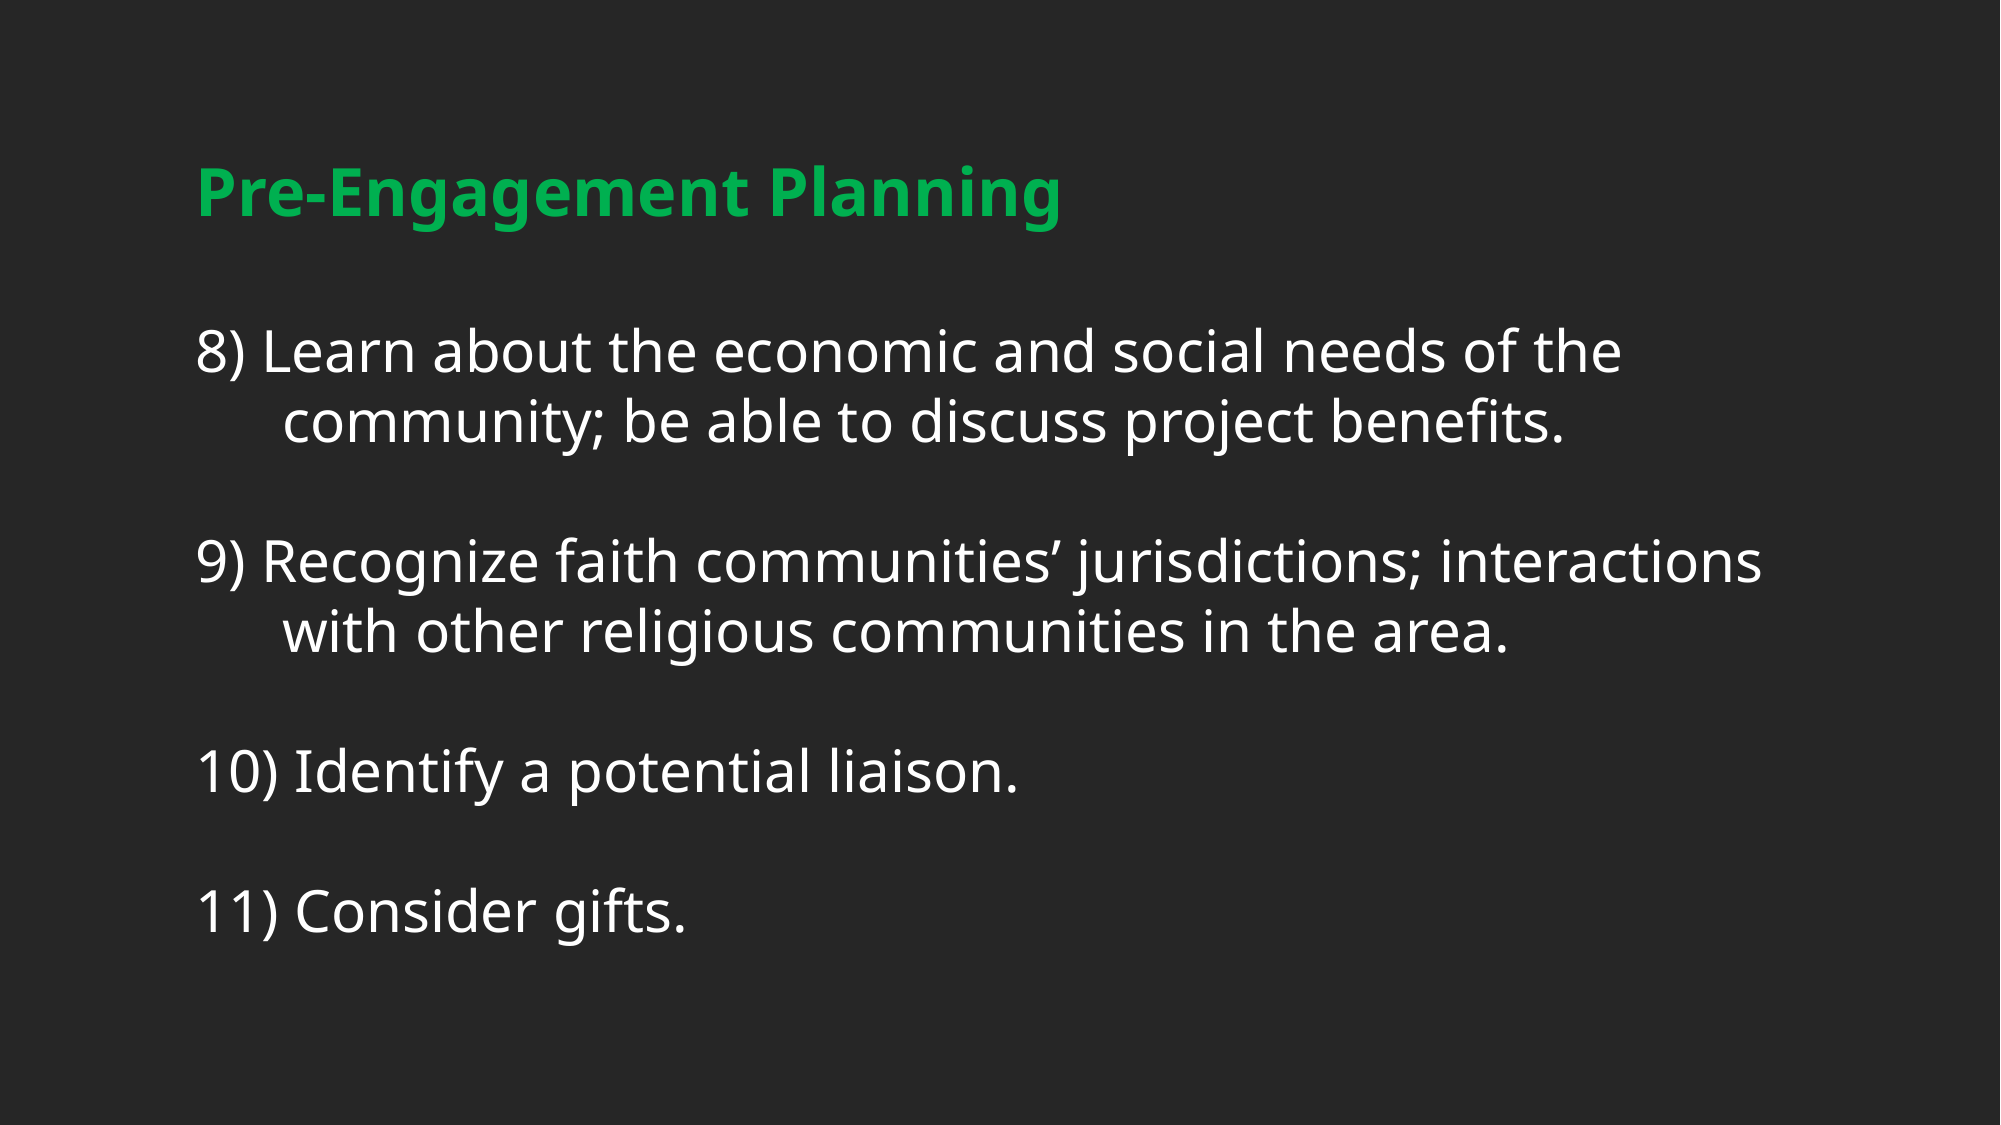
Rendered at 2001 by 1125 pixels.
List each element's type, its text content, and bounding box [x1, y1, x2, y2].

text_box 8) Learn about the economic and social needs of the community; be able to discuss project benefits. 9) Recognize faith communities’ jurisdictions; interactions with other religious communities in the area. 10) Identify a potential liaison. 11) Consider gifts. [180, 236, 1927, 952]
title Pre-Engagement Planning [180, 71, 1770, 275]
